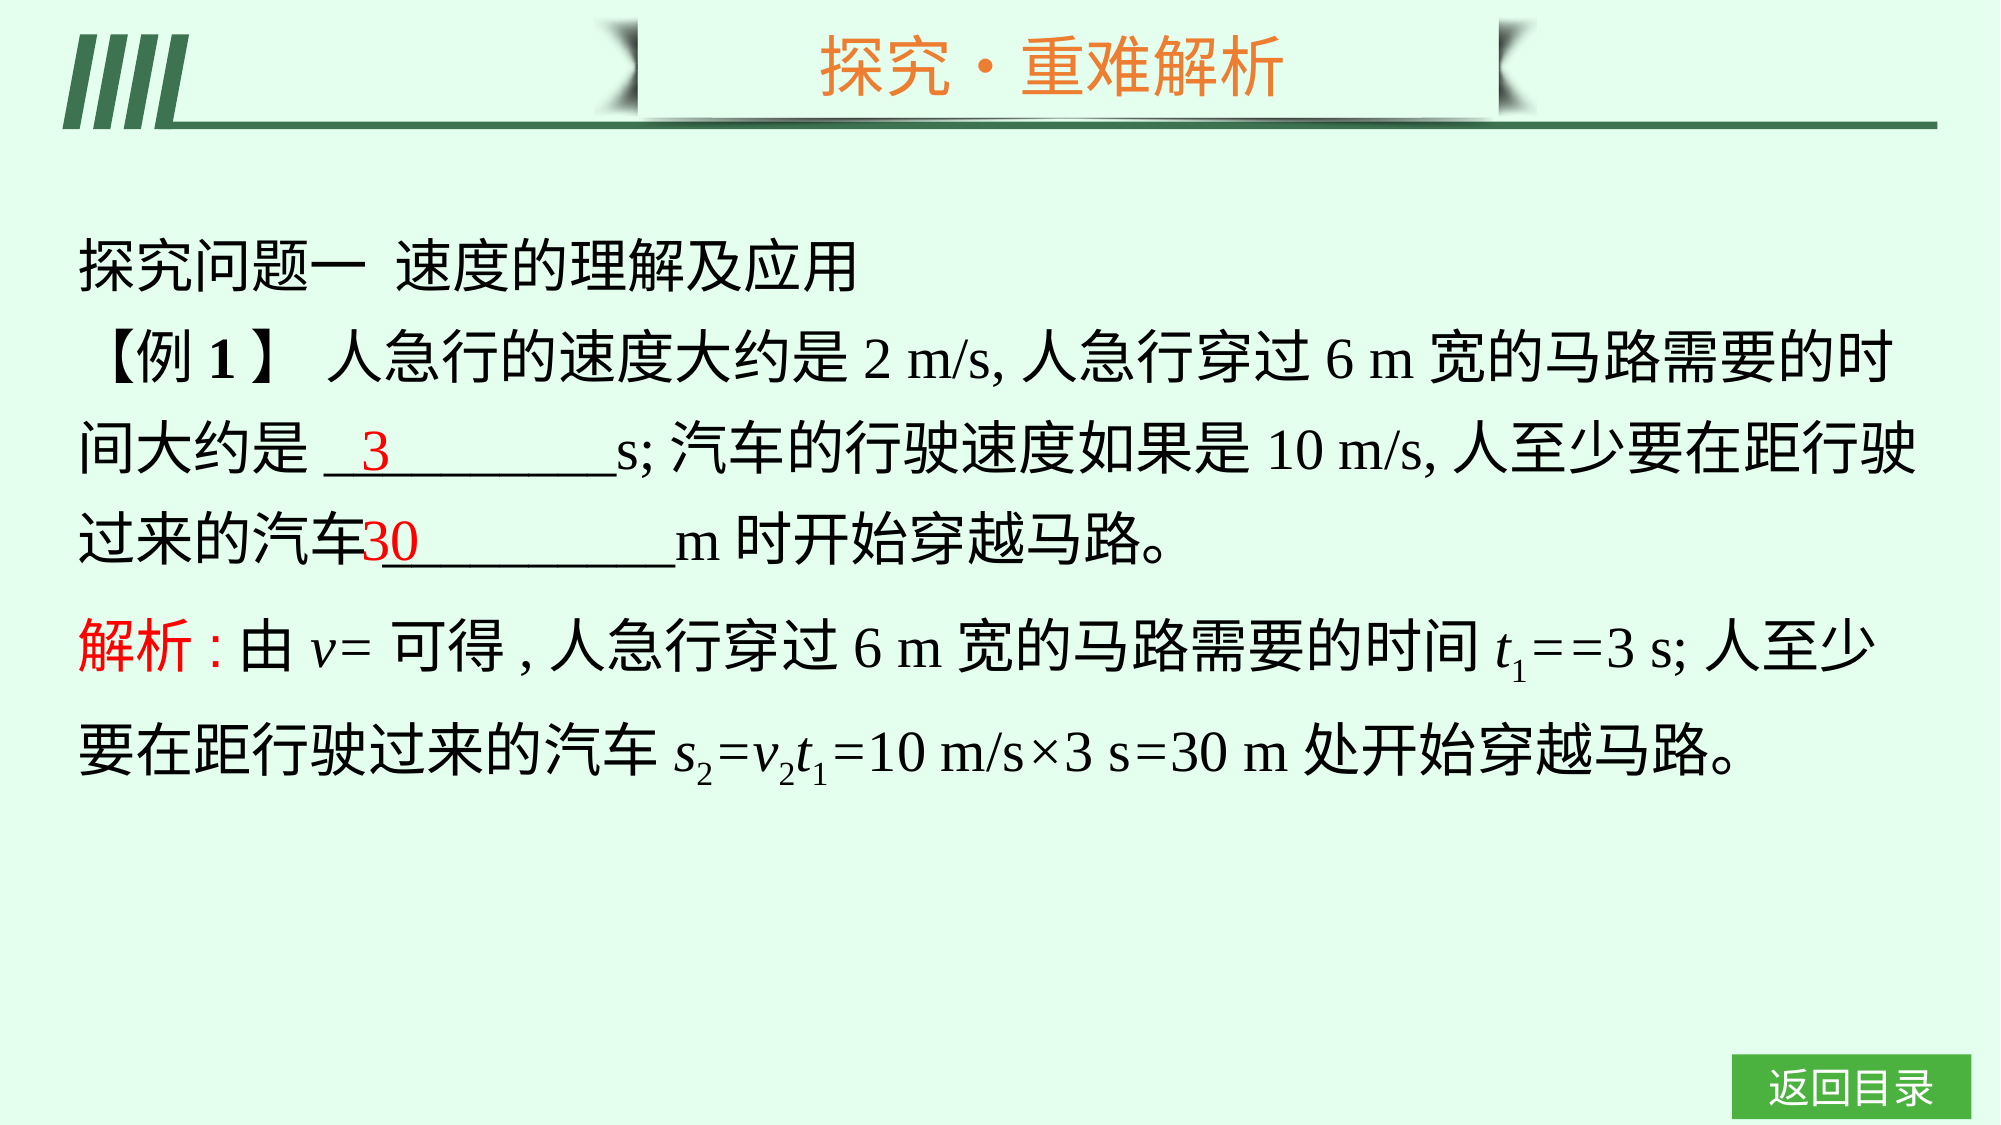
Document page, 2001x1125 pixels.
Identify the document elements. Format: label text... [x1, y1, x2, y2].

text_box 探究问题一 速度的理解及应用 【例1】 人急行的速度大约是2 m/s,人急行穿过6 m宽的马路需要的时间大约是__________s;汽车的行驶速度如果是10 m/s,人至少要在距行驶过来的汽车__________m时开始穿越马路。 [62, 200, 1938, 580]
text_box 30 [346, 473, 435, 579]
text_box 3 [346, 383, 406, 473]
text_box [594, 16, 1537, 127]
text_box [62, 34, 1938, 130]
